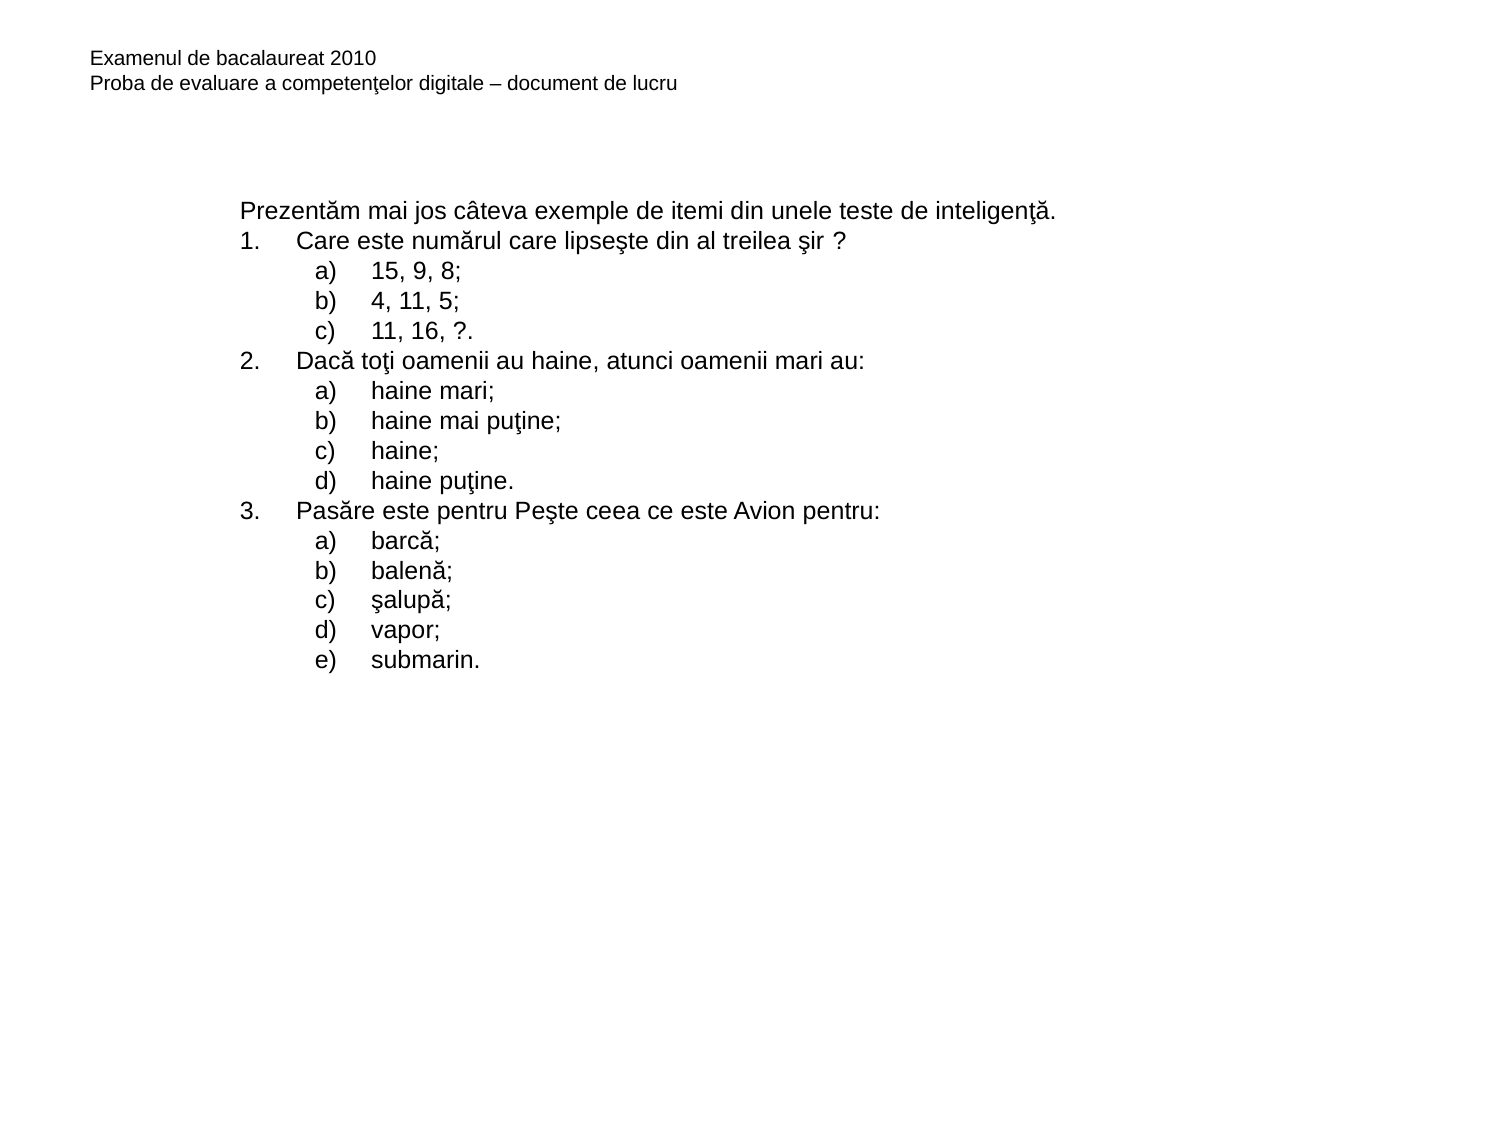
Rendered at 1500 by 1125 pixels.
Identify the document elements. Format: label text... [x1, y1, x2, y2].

text_box Examenul de bacalaureat 2010 Proba de evaluare a competenţelor digitale – document de lucru [75, 37, 1388, 103]
text_box Prezentăm mai jos câteva exemple de itemi din unele teste de inteligenţă. Care este numărul care lipseşte din al treilea şir ? 15, 9, 8; 4, 11, 5; 11, 16, ?. Dacă toţi oamenii au haine, atunci oamenii mari au: haine mari; haine mai puţine; haine; haine puţine. Pasăre este pentru Peşte ceea ce este Avion pentru: barcă; balenă; şalupă; vapor; submarin. [224, 187, 1275, 682]
